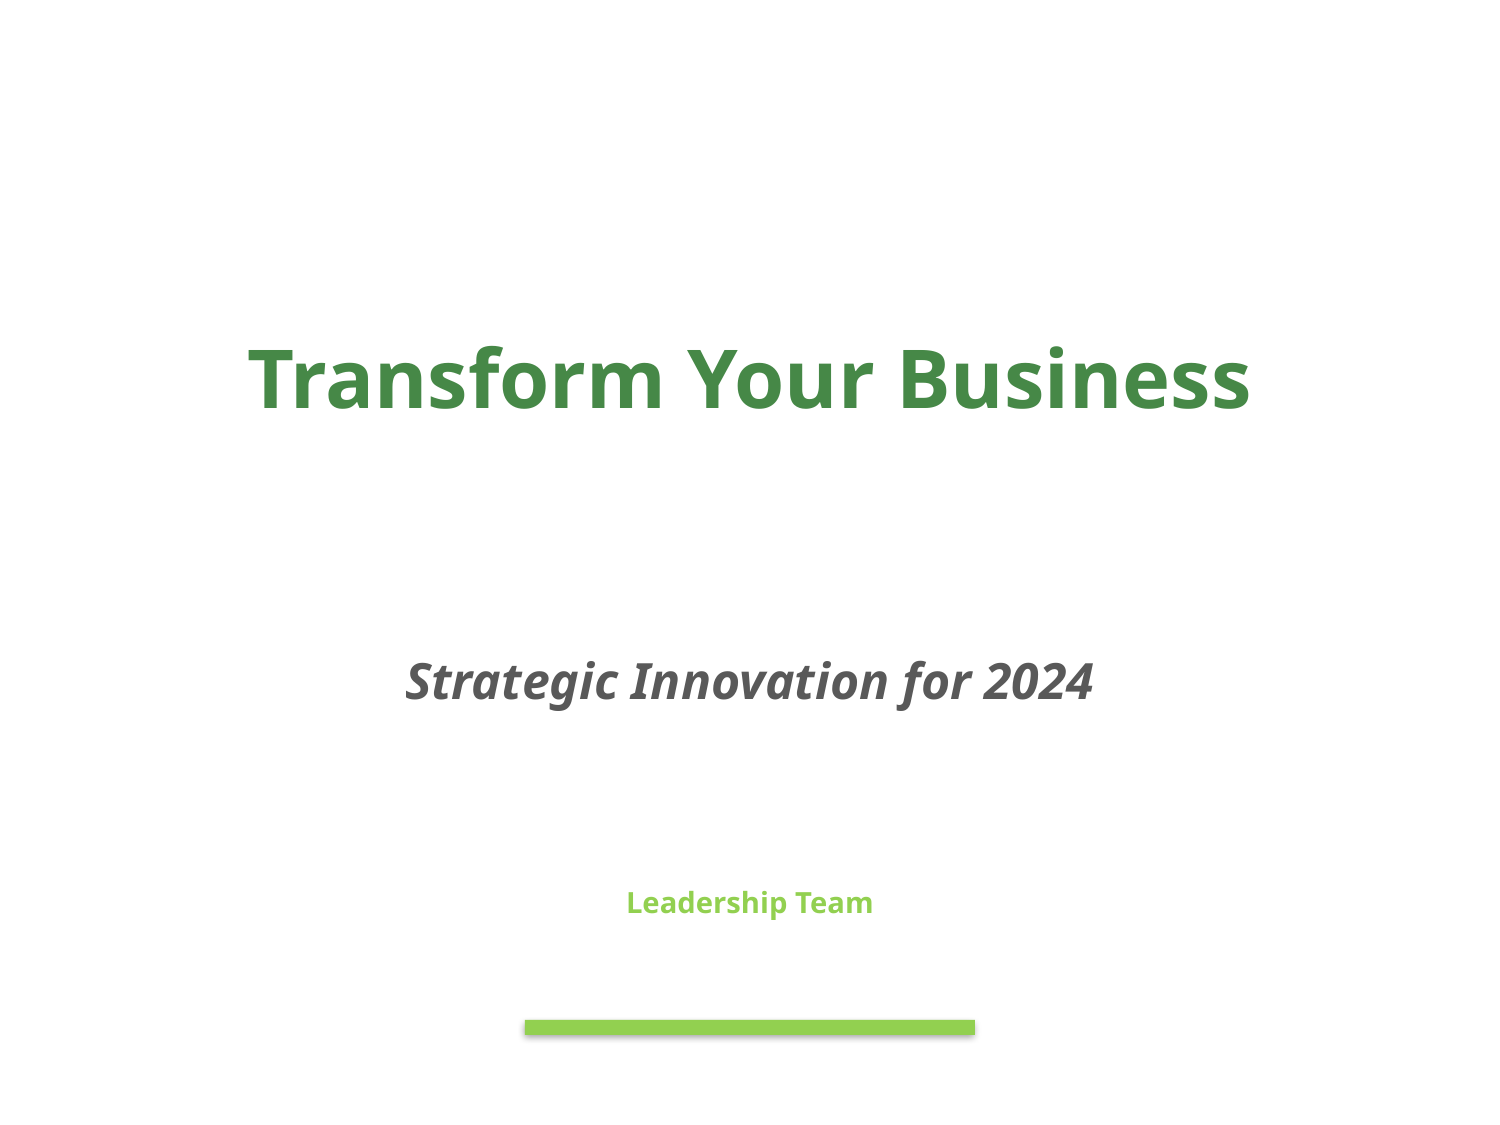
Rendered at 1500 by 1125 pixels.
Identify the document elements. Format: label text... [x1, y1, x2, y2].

text_box [524, 1019, 976, 1036]
text_box Strategic Innovation for 2024 [149, 630, 1350, 717]
text_box Transform Your Business [149, 299, 1350, 432]
text_box Leadership Team [149, 869, 1350, 927]
